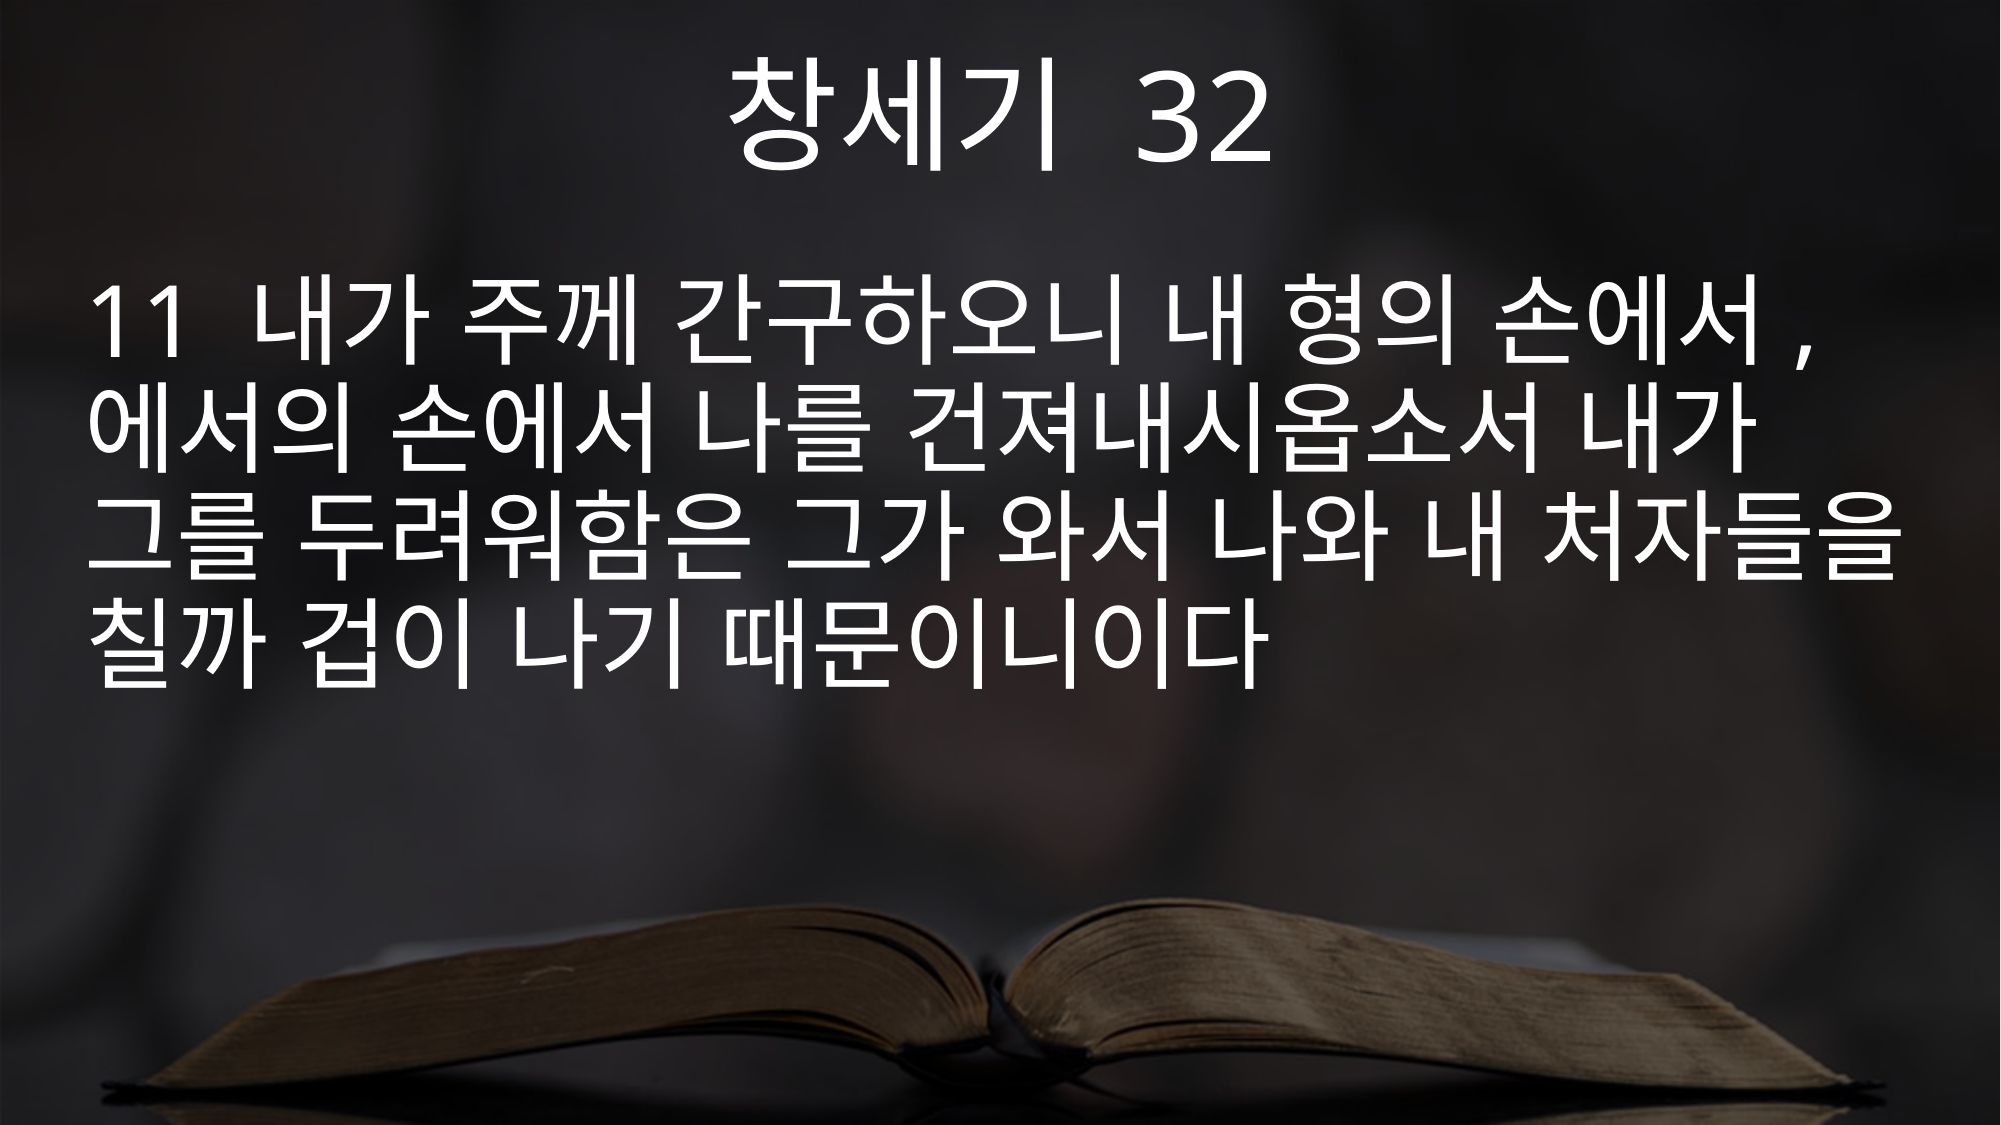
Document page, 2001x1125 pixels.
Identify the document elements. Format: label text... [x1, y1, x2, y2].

footer 창세기 32 [0, 32, 2000, 192]
picture [0, 0, 2001, 1125]
list 11 내가 주께 간구하오니 내 형의 손에서, 에서의 손에서 나를 건져내시옵소서 내가 그를 두려워함은 그가 와서 나와 내 처자들을 칠까 겁이 나기 때문이니이다 [69, 263, 1953, 423]
